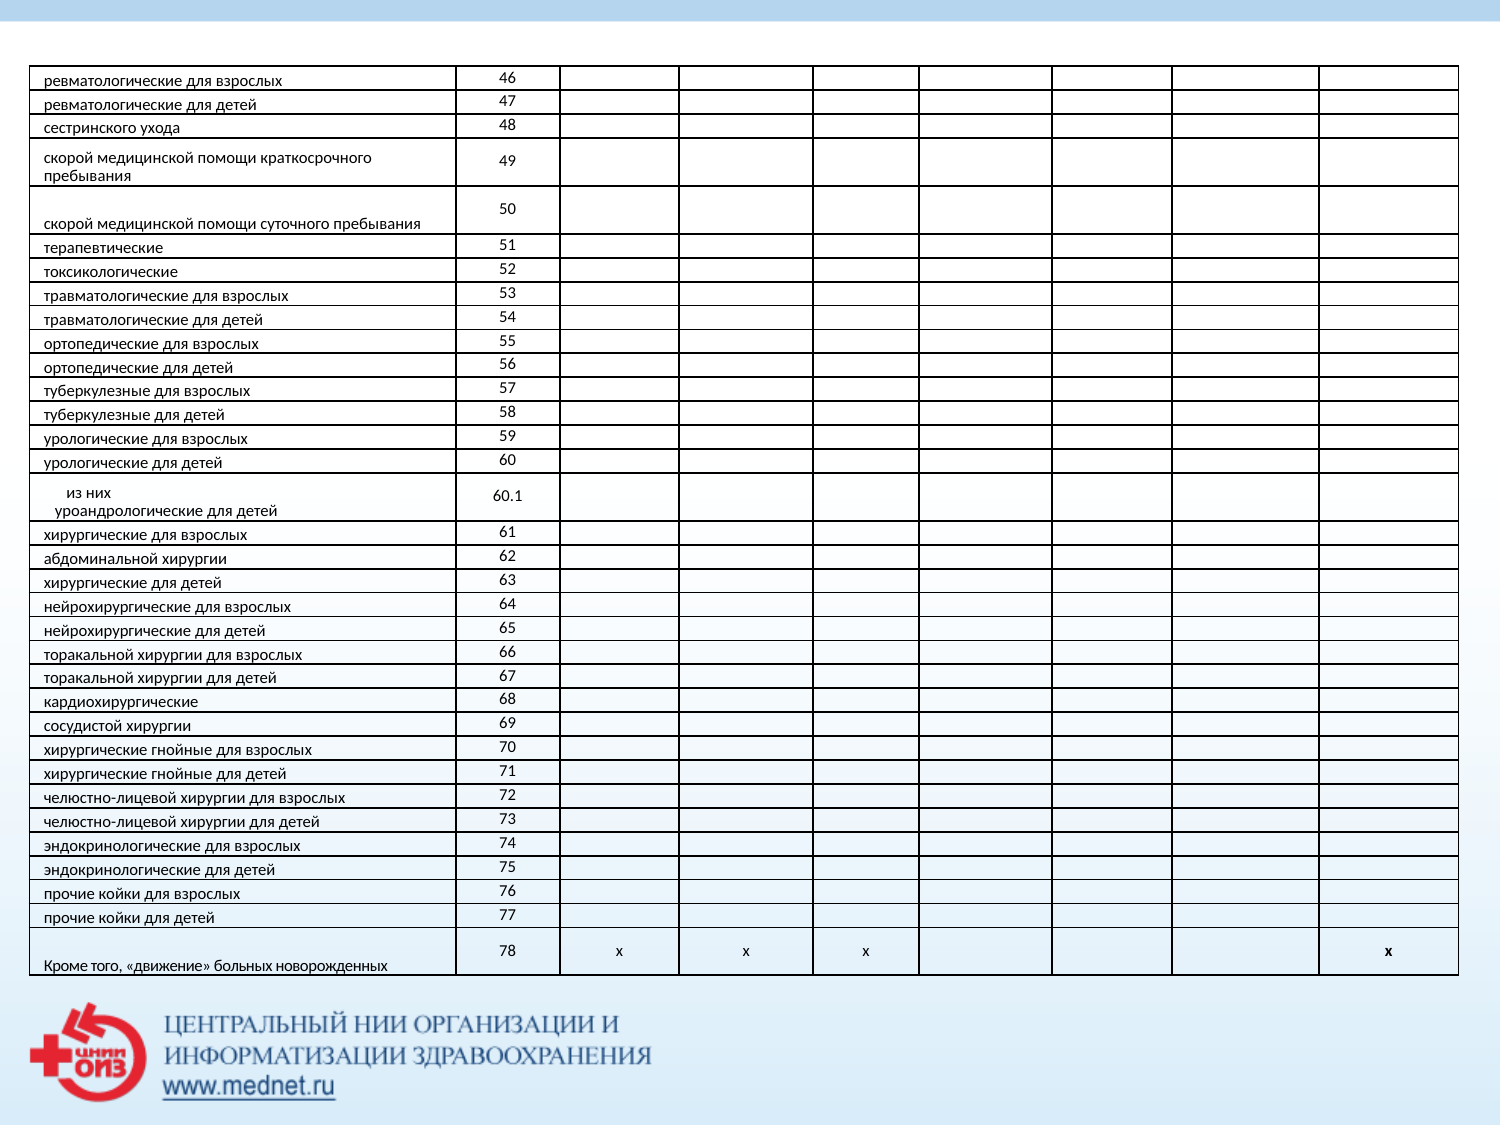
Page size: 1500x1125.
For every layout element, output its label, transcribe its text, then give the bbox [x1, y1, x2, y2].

table_cell [814, 354, 918, 376]
table_cell 56 [457, 354, 559, 376]
table_cell 66 [457, 641, 559, 663]
table_cell [1053, 306, 1171, 329]
table_cell [1053, 833, 1171, 855]
table_cell [1053, 402, 1171, 424]
table_cell [561, 450, 678, 472]
table_cell [1053, 450, 1171, 472]
table_cell ортопедические для детей [30, 354, 455, 376]
table_cell [680, 689, 812, 711]
table_cell [680, 857, 812, 879]
table_cell [680, 450, 812, 472]
table_cell [814, 378, 918, 400]
table_cell [1173, 737, 1318, 759]
table_cell [561, 283, 678, 305]
table_cell [1320, 378, 1458, 400]
table_cell [1173, 617, 1318, 640]
table_cell туберкулезные для детей [30, 402, 455, 424]
table_cell [814, 306, 918, 329]
table_cell [814, 641, 918, 663]
table_cell 61 [457, 522, 559, 544]
table_cell [561, 378, 678, 400]
table_cell эндокринологические для детей [30, 857, 455, 879]
table_cell [1053, 665, 1171, 687]
table_cell [561, 880, 678, 903]
table_cell [1320, 450, 1458, 472]
table_cell 52 [457, 259, 559, 281]
table_cell [814, 259, 918, 281]
table_cell [814, 450, 918, 472]
table_cell [1320, 713, 1458, 735]
table_cell [561, 354, 678, 376]
table_cell [920, 235, 1051, 257]
table_cell [920, 570, 1051, 592]
table_cell [680, 426, 812, 448]
table_cell [814, 474, 918, 520]
table_cell [920, 115, 1051, 137]
table_cell [1173, 593, 1318, 616]
table_cell [814, 402, 918, 424]
table_cell [1053, 330, 1171, 352]
table_cell [680, 641, 812, 663]
table_cell [561, 115, 678, 137]
table_cell [1053, 761, 1171, 783]
table_cell [814, 833, 918, 855]
table_cell 48 [457, 115, 559, 137]
table_cell [920, 306, 1051, 329]
table_cell хирургические гнойные для взрослых [30, 737, 455, 759]
table_cell челюстно-лицевой хирургии для детей [30, 809, 455, 831]
table_cell х [1320, 928, 1458, 974]
table_cell [814, 115, 918, 137]
table_cell 69 [457, 713, 559, 735]
table_cell [1173, 235, 1318, 257]
table_cell терапевтические [30, 235, 455, 257]
table_cell [1320, 880, 1458, 903]
table_cell [561, 259, 678, 281]
table_cell [1173, 426, 1318, 448]
table_cell [1173, 115, 1318, 137]
table_cell [920, 330, 1051, 352]
table_cell торакальной хирургии для взрослых [30, 641, 455, 663]
table_cell [1320, 402, 1458, 424]
table_cell [561, 689, 678, 711]
table_cell 73 [457, 809, 559, 831]
table_cell [1173, 833, 1318, 855]
table_cell 49 [457, 139, 559, 185]
table_cell 71 [457, 761, 559, 783]
table_cell [1053, 928, 1171, 974]
table_cell [680, 306, 812, 329]
table_cell [814, 570, 918, 592]
table_cell [1173, 904, 1318, 927]
table_cell 47 [457, 91, 559, 113]
table_cell [561, 761, 678, 783]
table_cell [1173, 570, 1318, 592]
table_cell [1320, 330, 1458, 352]
table_cell [920, 378, 1051, 400]
table_cell [1320, 115, 1458, 137]
table_cell [920, 904, 1051, 927]
table_cell [920, 880, 1051, 903]
table_cell [1320, 283, 1458, 305]
table_cell х [814, 928, 918, 974]
table_cell травматологические для взрослых [30, 283, 455, 305]
table_cell [561, 306, 678, 329]
table_cell [1173, 713, 1318, 735]
table_cell [1320, 91, 1458, 113]
table_cell [680, 91, 812, 113]
table_cell [680, 665, 812, 687]
table_cell 65 [457, 617, 559, 640]
table_cell [920, 283, 1051, 305]
table_cell [561, 235, 678, 257]
table_header 46 [457, 67, 559, 89]
table_cell [1173, 378, 1318, 400]
table_cell [1173, 689, 1318, 711]
table_cell [814, 593, 918, 616]
table_cell [1053, 689, 1171, 711]
table_cell [1173, 91, 1318, 113]
table_cell кардиохирургические [30, 689, 455, 711]
table_cell [680, 570, 812, 592]
table_cell [814, 665, 918, 687]
table_header [680, 67, 812, 89]
table_cell [920, 928, 1051, 974]
table_cell [1053, 522, 1171, 544]
table_cell [561, 833, 678, 855]
table_cell урологические для взрослых [30, 426, 455, 448]
table_cell [814, 617, 918, 640]
table_cell [920, 402, 1051, 424]
table_cell [1053, 570, 1171, 592]
table_cell [1053, 713, 1171, 735]
table_cell 76 [457, 880, 559, 903]
table_cell [814, 235, 918, 257]
table_cell [561, 593, 678, 616]
table_cell [1320, 785, 1458, 807]
table_cell из них уроандрологические для детей [30, 474, 455, 520]
table_cell [561, 330, 678, 352]
table_cell [1320, 833, 1458, 855]
table_cell урологические для детей [30, 450, 455, 472]
picture [0, 0, 1500, 1125]
table_cell [1053, 354, 1171, 376]
table_cell нейрохирургические для детей [30, 617, 455, 640]
table_cell [814, 689, 918, 711]
table_cell [561, 474, 678, 520]
table_cell [561, 904, 678, 927]
table_cell 53 [457, 283, 559, 305]
table_cell [680, 617, 812, 640]
table_cell [814, 522, 918, 544]
table_cell [561, 617, 678, 640]
table_cell [1320, 235, 1458, 257]
table_cell токсикологические [30, 259, 455, 281]
table_cell [1173, 880, 1318, 903]
table_cell [920, 665, 1051, 687]
table_cell [920, 426, 1051, 448]
table_cell челюстно-лицевой хирургии для взрослых [30, 785, 455, 807]
table_cell [920, 593, 1051, 616]
table_cell травматологические для детей [30, 306, 455, 329]
table_cell [1320, 641, 1458, 663]
table_cell [1320, 139, 1458, 185]
table_cell [1173, 139, 1318, 185]
table_cell хирургические гнойные для детей [30, 761, 455, 783]
table_cell 67 [457, 665, 559, 687]
table_cell [561, 402, 678, 424]
table_cell [1173, 785, 1318, 807]
table_cell 60.1 [457, 474, 559, 520]
table_cell [814, 880, 918, 903]
table_cell [1173, 665, 1318, 687]
table_cell [1173, 402, 1318, 424]
table_cell ортопедические для взрослых [30, 330, 455, 352]
table_cell [680, 187, 812, 233]
table_cell сестринского ухода [30, 115, 455, 137]
table_cell [920, 474, 1051, 520]
table_cell [814, 330, 918, 352]
table_cell [1320, 761, 1458, 783]
table_cell сосудистой хирургии [30, 713, 455, 735]
table_cell [680, 474, 812, 520]
table_cell [680, 761, 812, 783]
table_cell [920, 857, 1051, 879]
table_cell ревматологические для детей [30, 91, 455, 113]
table_cell [561, 785, 678, 807]
table_cell [814, 809, 918, 831]
table_cell [561, 713, 678, 735]
table_cell [680, 354, 812, 376]
table_cell [1053, 139, 1171, 185]
table_header [561, 67, 678, 89]
table_cell [1320, 522, 1458, 544]
table_cell [1320, 570, 1458, 592]
table_cell 60 [457, 450, 559, 472]
table_cell [1320, 426, 1458, 448]
table_cell [680, 522, 812, 544]
table_cell [814, 713, 918, 735]
table_cell [1053, 378, 1171, 400]
table_cell [561, 522, 678, 544]
table_cell 74 [457, 833, 559, 855]
table_cell прочие койки для детей [30, 904, 455, 927]
table_cell [1320, 665, 1458, 687]
table_cell [920, 689, 1051, 711]
table_cell абдоминальной хирургии [30, 546, 455, 568]
table_cell [1320, 737, 1458, 759]
table_cell скорой медицинской помощи суточного пребывания [30, 187, 455, 233]
table_cell торакальной хирургии для детей [30, 665, 455, 687]
table_cell [920, 187, 1051, 233]
table_cell эндокринологические для взрослых [30, 833, 455, 855]
table_cell [920, 713, 1051, 735]
table_cell 54 [457, 306, 559, 329]
table_cell [1053, 474, 1171, 520]
table_cell [680, 115, 812, 137]
table_cell 58 [457, 402, 559, 424]
table_cell хирургические для детей [30, 570, 455, 592]
table_cell [561, 665, 678, 687]
table_header [1320, 67, 1458, 89]
table_cell [1320, 593, 1458, 616]
table_cell [1053, 235, 1171, 257]
table_cell [561, 737, 678, 759]
table_cell [1173, 283, 1318, 305]
table_cell [1173, 450, 1318, 472]
table_cell [814, 139, 918, 185]
table_cell [1320, 474, 1458, 520]
table_cell [680, 546, 812, 568]
table_cell нейрохирургические для взрослых [30, 593, 455, 616]
table_cell [1053, 737, 1171, 759]
table_cell [680, 593, 812, 616]
table_header [1173, 67, 1318, 89]
table_cell 51 [457, 235, 559, 257]
table_cell [680, 737, 812, 759]
table_cell [680, 402, 812, 424]
table_cell [814, 761, 918, 783]
table_cell [561, 546, 678, 568]
table_cell [1173, 928, 1318, 974]
table_cell [920, 761, 1051, 783]
table_cell [1173, 641, 1318, 663]
table_cell [1173, 546, 1318, 568]
table_cell [680, 880, 812, 903]
table_cell 72 [457, 785, 559, 807]
table_header [1053, 67, 1171, 89]
table_cell [814, 187, 918, 233]
table_cell [1173, 187, 1318, 233]
table_cell [814, 737, 918, 759]
table_cell [920, 737, 1051, 759]
table_cell [680, 330, 812, 352]
table_cell [1173, 306, 1318, 329]
table_cell [1053, 904, 1171, 927]
table_cell [814, 426, 918, 448]
table_cell [561, 426, 678, 448]
table_header ревматологические для взрослых [30, 67, 455, 89]
table_cell [814, 904, 918, 927]
table_cell [561, 641, 678, 663]
table_cell 64 [457, 593, 559, 616]
table_cell [1053, 115, 1171, 137]
table_cell [1173, 522, 1318, 544]
table_cell [1053, 593, 1171, 616]
table_cell [561, 187, 678, 233]
table_cell [1053, 617, 1171, 640]
table_cell [920, 522, 1051, 544]
table_cell [920, 546, 1051, 568]
table_cell [1053, 641, 1171, 663]
table_cell 70 [457, 737, 559, 759]
table_cell [1053, 187, 1171, 233]
table_cell [1173, 259, 1318, 281]
table_cell [1320, 187, 1458, 233]
table_cell [1320, 904, 1458, 927]
table_cell [1053, 857, 1171, 879]
table_cell [920, 641, 1051, 663]
table_cell [1053, 546, 1171, 568]
table_cell 77 [457, 904, 559, 927]
table_cell [680, 139, 812, 185]
table_cell 59 [457, 426, 559, 448]
table_cell скорой медицинской помощи краткосрочного пребывания [30, 139, 455, 185]
table_cell [680, 904, 812, 927]
table_cell [561, 139, 678, 185]
table_cell [1320, 259, 1458, 281]
table_cell [1320, 857, 1458, 879]
table_cell [680, 713, 812, 735]
table_cell [920, 833, 1051, 855]
table_cell [561, 857, 678, 879]
table_cell [1053, 283, 1171, 305]
table_cell [920, 91, 1051, 113]
table_cell 68 [457, 689, 559, 711]
table_cell [561, 809, 678, 831]
table_cell [920, 809, 1051, 831]
table_cell 50 [457, 187, 559, 233]
table_cell [680, 259, 812, 281]
table_cell [920, 450, 1051, 472]
table_cell [1053, 809, 1171, 831]
table_cell [920, 259, 1051, 281]
table_cell х [680, 928, 812, 974]
table_header [920, 67, 1051, 89]
table_cell 78 [457, 928, 559, 974]
table_cell [1053, 91, 1171, 113]
table_cell 75 [457, 857, 559, 879]
table_cell [680, 809, 812, 831]
table_cell хирургические для взрослых [30, 522, 455, 544]
table_cell [1053, 880, 1171, 903]
table_cell [814, 785, 918, 807]
table_cell [680, 833, 812, 855]
table_cell [680, 283, 812, 305]
table_cell [680, 785, 812, 807]
table_cell [920, 785, 1051, 807]
table_header [814, 67, 918, 89]
table_cell 55 [457, 330, 559, 352]
table_cell [1320, 354, 1458, 376]
table_cell [680, 378, 812, 400]
table_cell [920, 139, 1051, 185]
table_cell [1173, 761, 1318, 783]
table_cell [1320, 809, 1458, 831]
table_cell [1173, 354, 1318, 376]
table_cell 62 [457, 546, 559, 568]
table_cell 57 [457, 378, 559, 400]
table_cell [1053, 426, 1171, 448]
table_cell [1053, 259, 1171, 281]
table_cell прочие койки для взрослых [30, 880, 455, 903]
table_cell х [561, 928, 678, 974]
table_cell [1320, 689, 1458, 711]
table_cell [680, 235, 812, 257]
table_cell [814, 857, 918, 879]
table_cell [814, 91, 918, 113]
table_cell [1173, 330, 1318, 352]
table_cell туберкулезные для взрослых [30, 378, 455, 400]
table_cell [1320, 546, 1458, 568]
table_cell [920, 617, 1051, 640]
table_cell [561, 570, 678, 592]
table_cell [561, 91, 678, 113]
table_cell [1173, 857, 1318, 879]
table_cell [1173, 809, 1318, 831]
table_cell [1320, 617, 1458, 640]
table_cell [1053, 785, 1171, 807]
table_cell [920, 354, 1051, 376]
table_cell [814, 283, 918, 305]
table_cell [1173, 474, 1318, 520]
table_cell [814, 546, 918, 568]
table_cell 63 [457, 570, 559, 592]
table_cell Кроме того, «движение» больных новорожденных [30, 928, 455, 974]
table_cell [1320, 306, 1458, 329]
